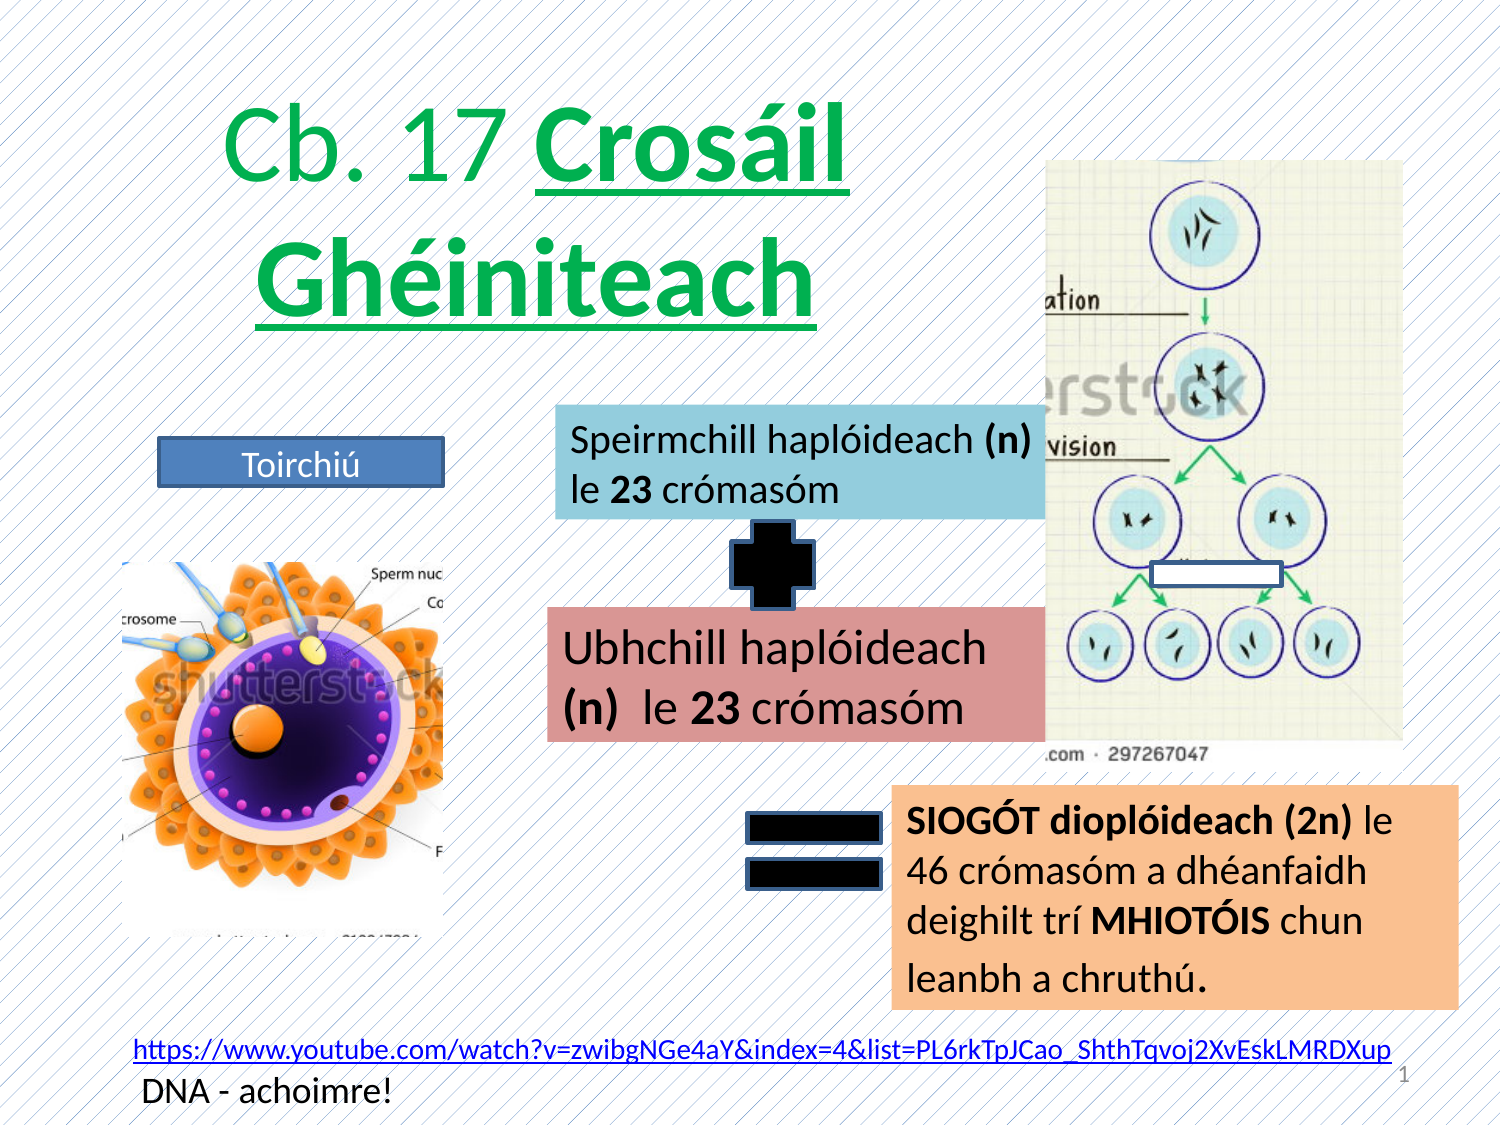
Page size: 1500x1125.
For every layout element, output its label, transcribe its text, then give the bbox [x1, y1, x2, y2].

title Cb. 17 Crosáil Ghéiniteach [94, 83, 978, 325]
text_box Toirchiú [157, 436, 445, 488]
picture [121, 562, 444, 937]
text_box Ubhchill haplóideach (n) le 23 crómasóm [547, 607, 1039, 742]
text_box SIOGÓT dioplóideach (2n) le 46 crómasóm a dhéanfaidh deighilt trí MHIOTÓIS chun leanbh a chruthú. [891, 785, 1459, 1010]
text_box [745, 811, 883, 845]
text_box Speirmchill haplóideach (n) le 23 crómasóm [555, 404, 1039, 520]
text_box [745, 857, 883, 891]
text_box https://www.youtube.com/watch?v=zwibgNGe4aY&index=4&list=PL6rkTpJCao_ShthTqvoj2XvEskLMRDXup DNA - achoimre! [118, 1023, 1500, 1118]
picture [1045, 160, 1500, 773]
text_box [729, 519, 816, 611]
